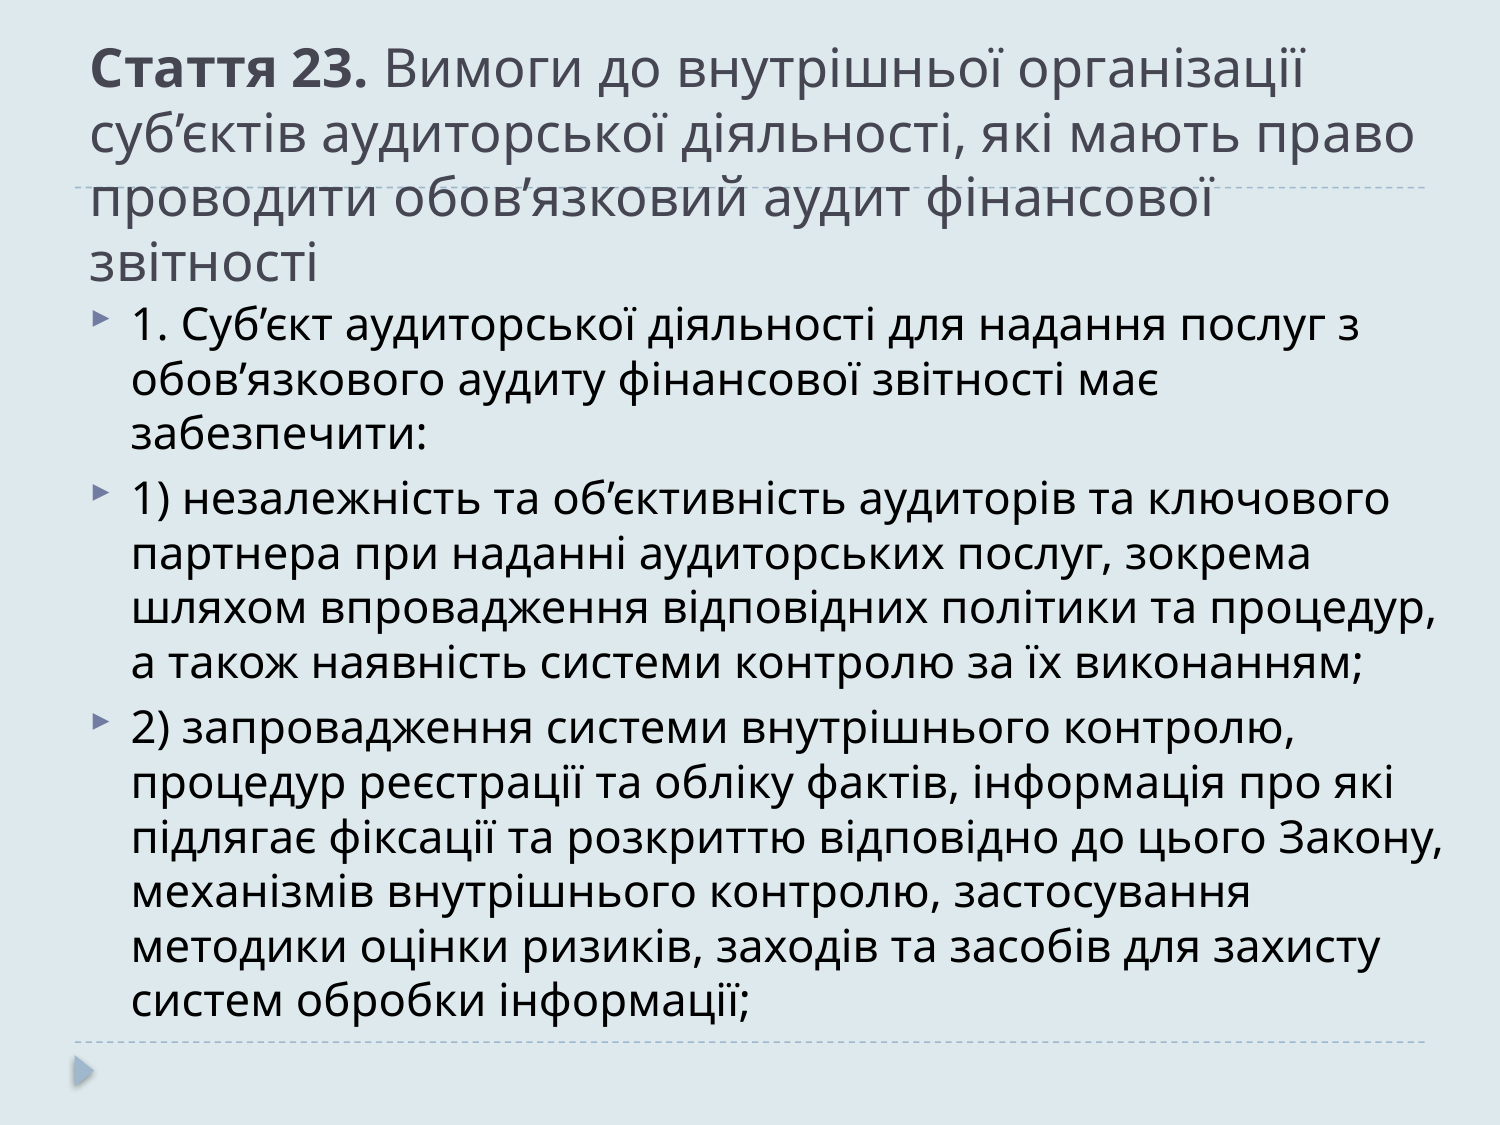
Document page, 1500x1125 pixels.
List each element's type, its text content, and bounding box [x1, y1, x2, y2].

title Стаття 23. Вимоги до внутрішньої організації суб’єктів аудиторської діяльності, які мають право проводити обов’язковий аудит фінансової звітності [75, 24, 1450, 287]
list 1. Суб’єкт аудиторської діяльності для надання послуг з обов’язкового аудиту фінансової звітності має забезпечити: 1) незалежність та об’єктивність аудиторів та ключового партнера при наданні аудиторських послуг, зокрема шляхом впровадження відповідних політики та процедур, а також наявність системи контролю за їх виконанням; 2) запровадження системи внутрішнього контролю, процедур реєстрації та обліку фактів, інформація про які підлягає фіксації та розкриттю відповідно до цього Закону, механізмів внутрішнього контролю, застосування методики оцінки ризиків, заходів та засобів для захисту систем обробки інформації; [75, 287, 1463, 1088]
